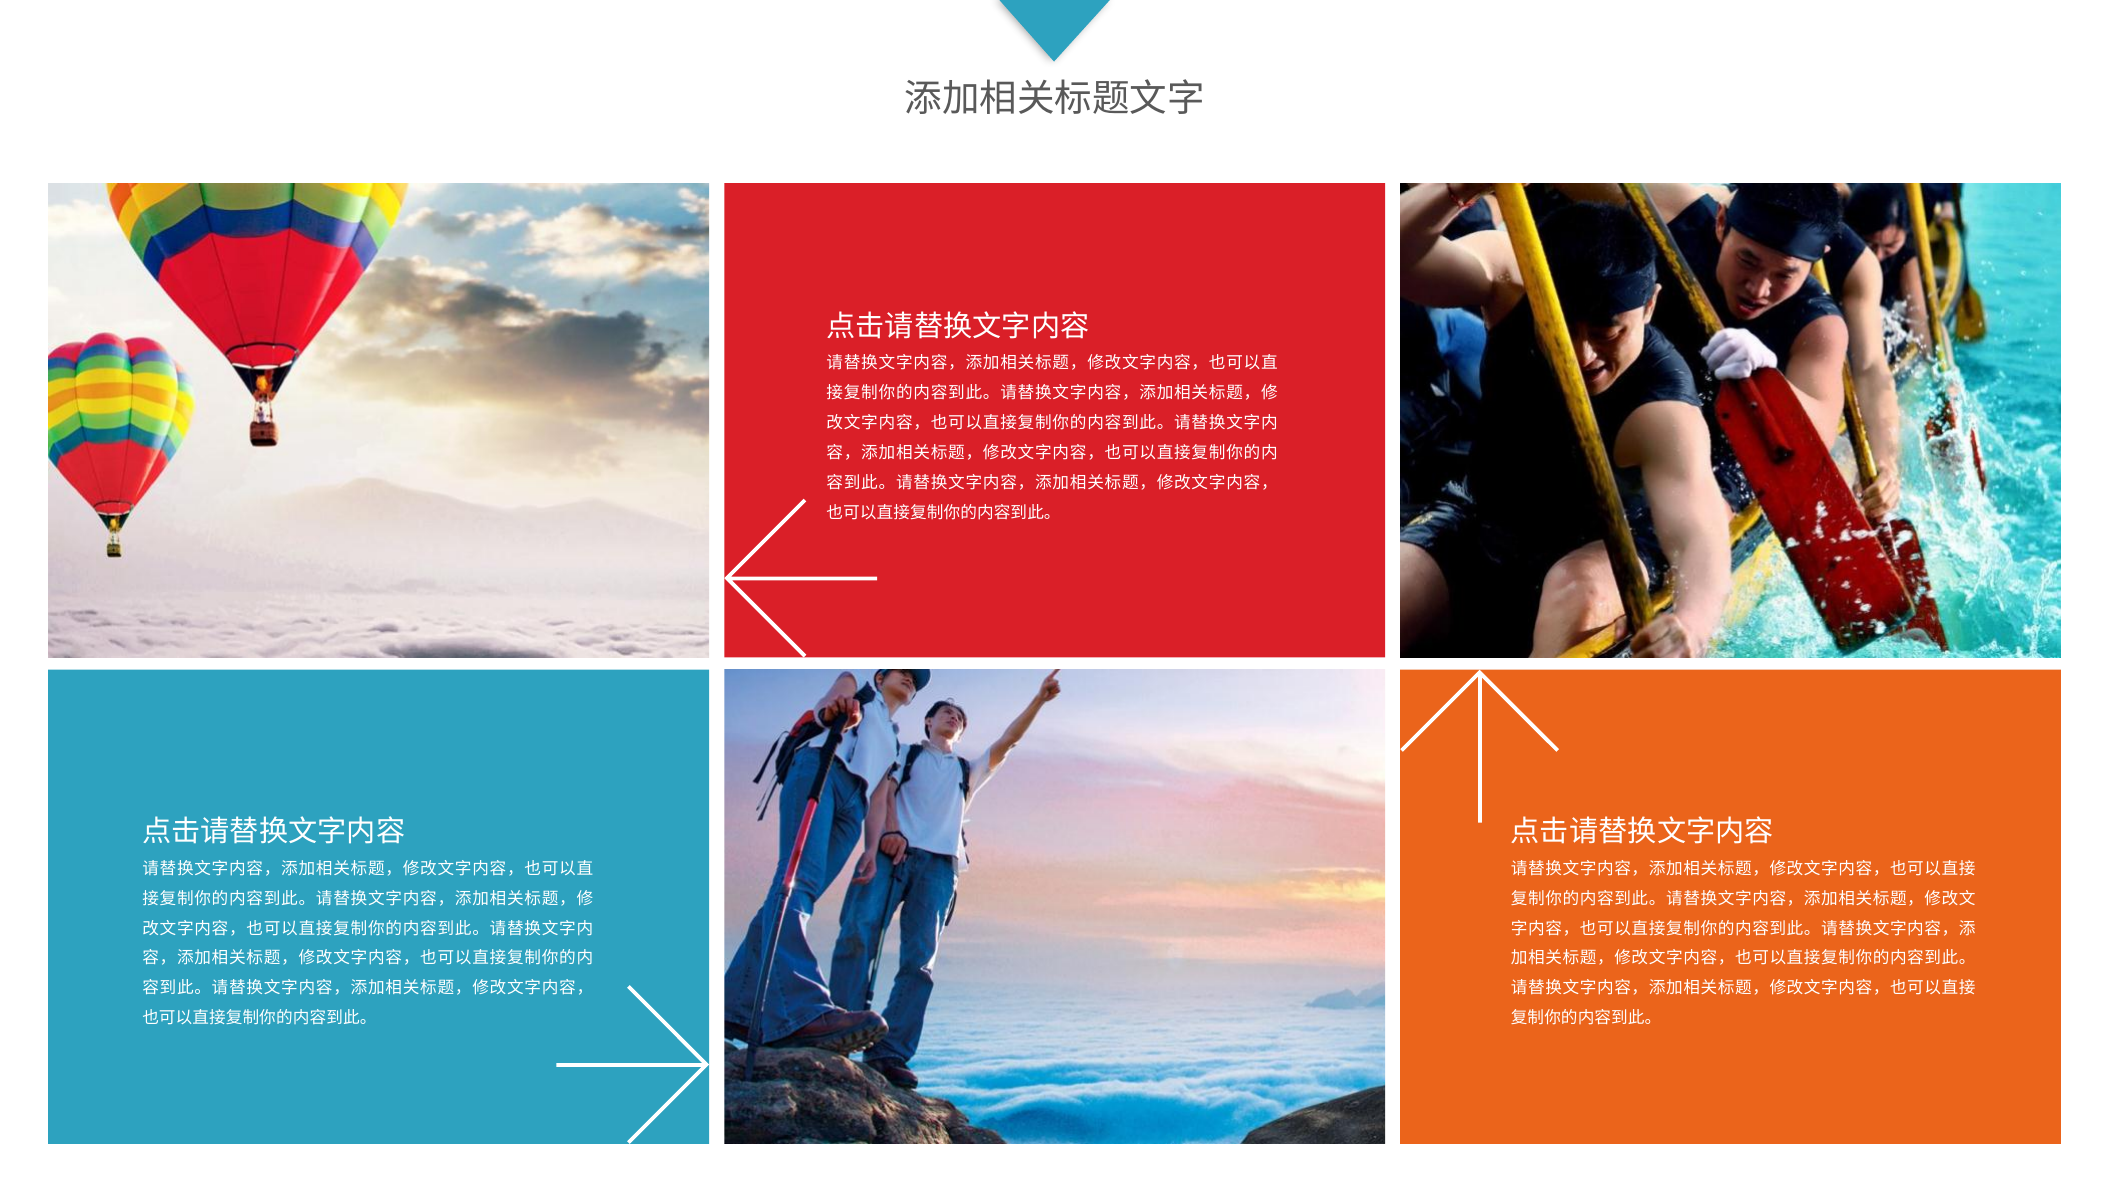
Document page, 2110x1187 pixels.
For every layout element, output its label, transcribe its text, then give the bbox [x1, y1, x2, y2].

text_box [723, 669, 1386, 1145]
text_box 点击请替换文字内容 请替换文字内容，添加相关标题，修改文字内容，也可以直接复制你的内容到此。请替换文字内容，添加相关标题，修改文字内容，也可以直接复制你的内容到此。请替换文字内容，添加相关标题，修改文字内容，也可以直接复制你的内容到此。请替换文字内容，添加相关标题，修改文字内容，也可以直接复制你的内容到此。 [826, 289, 1279, 522]
text_box 点击请替换文字内容 请替换文字内容，添加相关标题，修改文字内容，也可以直接复制你的内容到此。请替换文字内容，添加相关标题，修改文字内容，也可以直接复制你的内容到此。请替换文字内容，添加相关标题，修改文字内容，也可以直接复制你的内容到此。请替换文字内容，添加相关标题，修改文字内容，也可以直接复制你的内容到此。 [142, 795, 594, 1028]
text_box [555, 983, 711, 1146]
text_box [997, 0, 1112, 64]
text_box [1399, 182, 2062, 658]
text_box [723, 182, 1386, 658]
text_box [47, 182, 710, 658]
text_box [1398, 668, 1561, 824]
text_box [722, 497, 879, 659]
text_box [1399, 669, 2062, 1145]
text_box 点击请替换文字内容 请替换文字内容，添加相关标题，修改文字内容，也可以直接复制你的内容到此。请替换文字内容，添加相关标题，修改文字内容，也可以直接复制你的内容到此。请替换文字内容，添加相关标题，修改文字内容，也可以直接复制你的内容到此。请替换文字内容，添加相关标题，修改文字内容，也可以直接复制你的内容到此。 [1510, 795, 1976, 1028]
text_box [47, 669, 710, 1145]
text_box 添加相关标题文字 [871, 67, 1238, 125]
